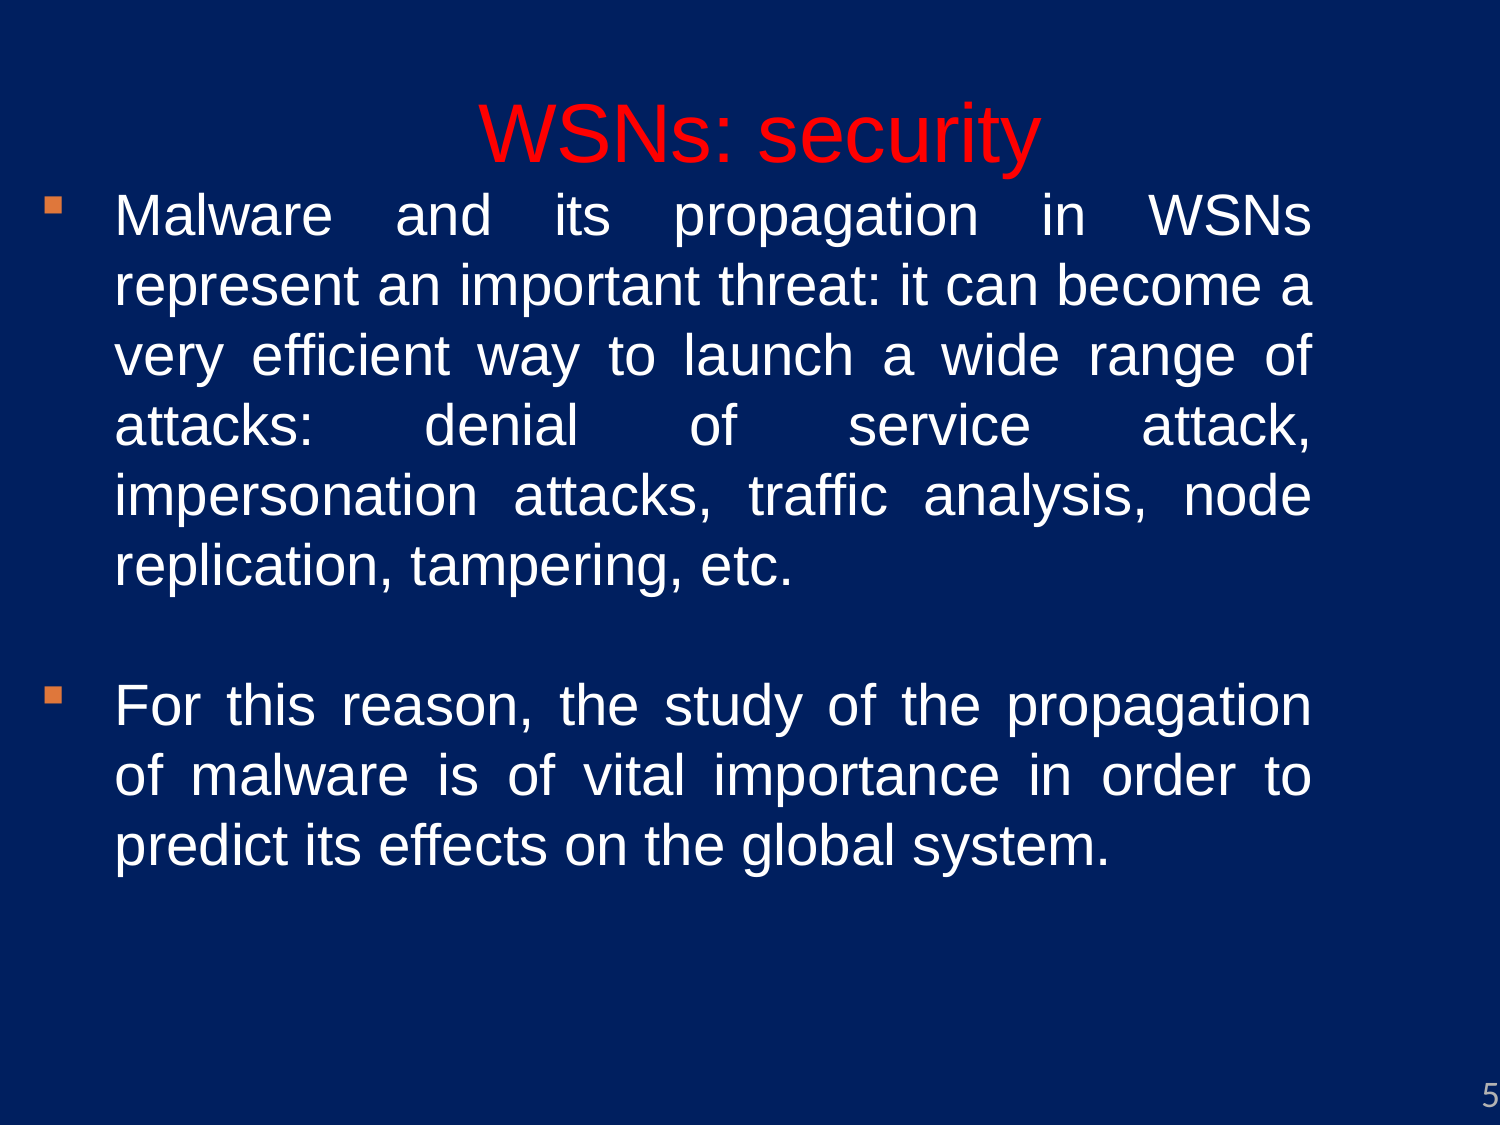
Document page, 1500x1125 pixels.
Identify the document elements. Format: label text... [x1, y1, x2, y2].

text_box Malware and its propagation in WSNs represent an important threat: it can become a very efficient way to launch a wide range of attacks: denial of service attack, impersonation attacks, traffic analysis, node replication, tampering, etc. For this reason, the study of the propagation of malware is of vital importance in order to predict its effects on the global system. [37, 177, 1313, 878]
slide_number 5 [1437, 1069, 1500, 1125]
title WSNs: security [44, 53, 1456, 267]
